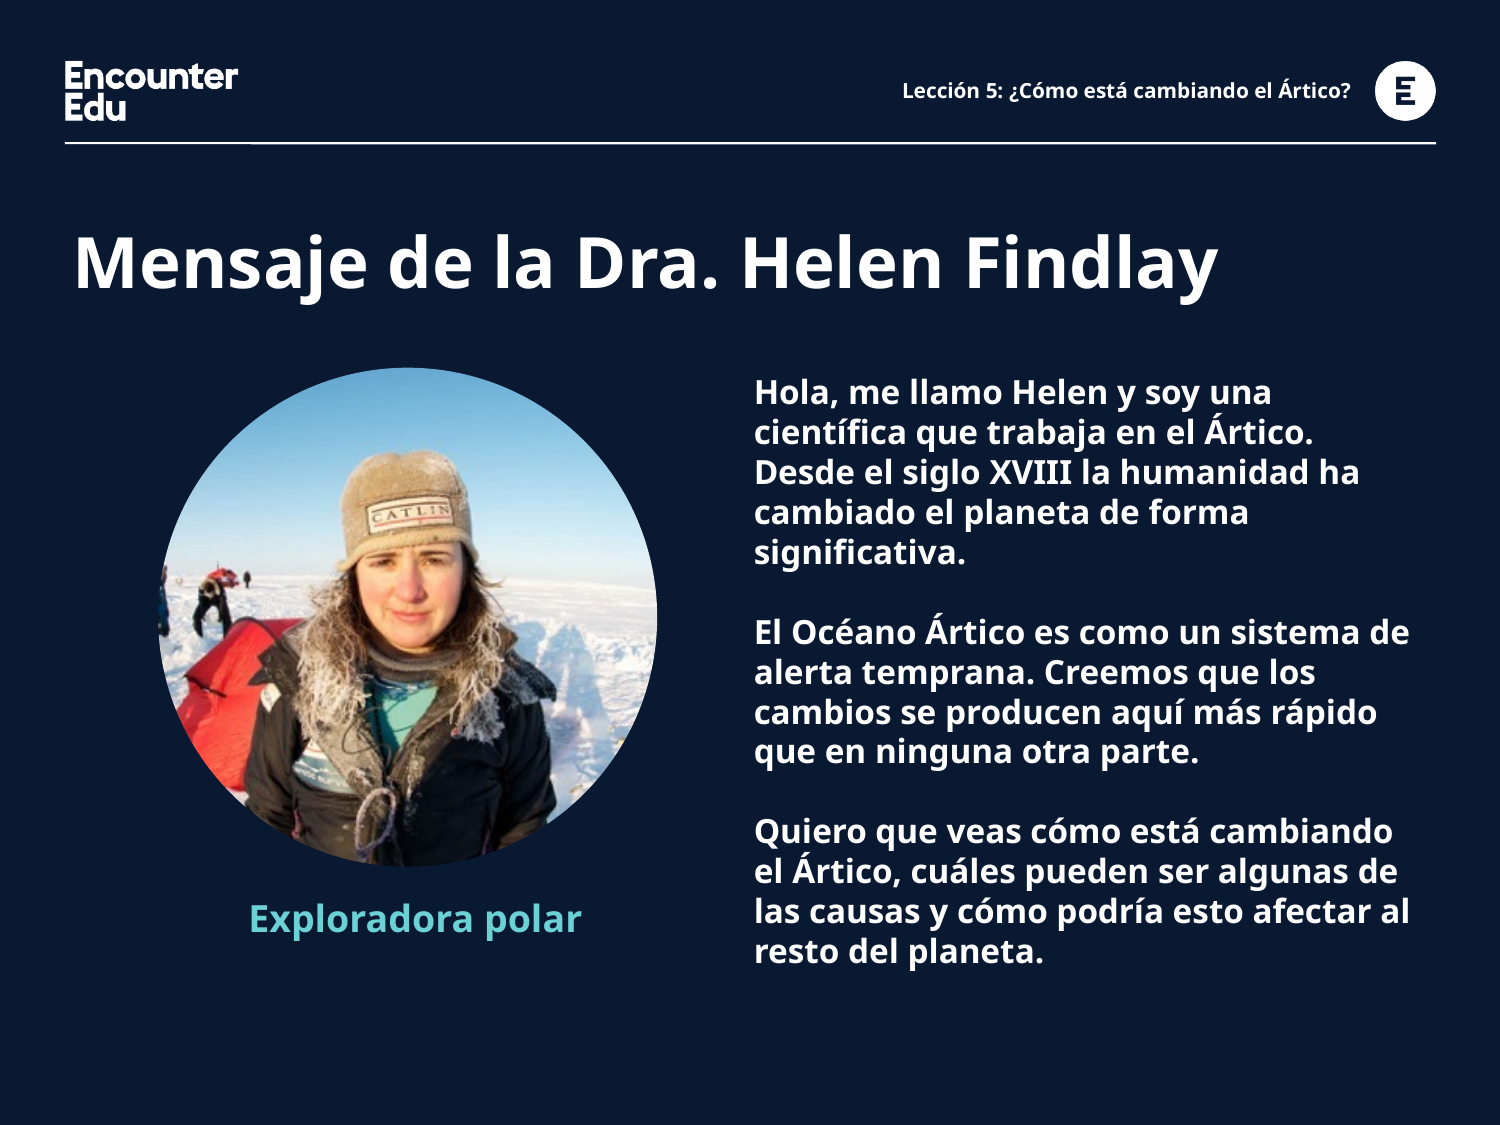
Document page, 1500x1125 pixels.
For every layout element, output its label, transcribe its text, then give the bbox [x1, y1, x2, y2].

text_box [158, 368, 658, 867]
title Lección 5: ¿Cómo está cambiando el Ártico? [675, 71, 1359, 113]
text_box Exploradora polar [233, 887, 598, 948]
picture [1373, 59, 1437, 122]
text_box Hola, me llamo Helen y soy una científica que trabaja en el Ártico. Desde el siglo XVIII la humanidad ha cambiado el planeta de forma significativa. El Océano Ártico es como un sistema de alerta temprana. Creemos que los cambios se producen aquí más rápido que en ninguna otra parte. Quiero que veas cómo está cambiando el Ártico, cuáles pueden ser algunas de las causas y cómo podría esto afectar al resto del planeta. [749, 367, 1427, 974]
text_box Mensaje de la Dra. Helen Findlay [65, 163, 1416, 368]
picture [61, 59, 243, 122]
